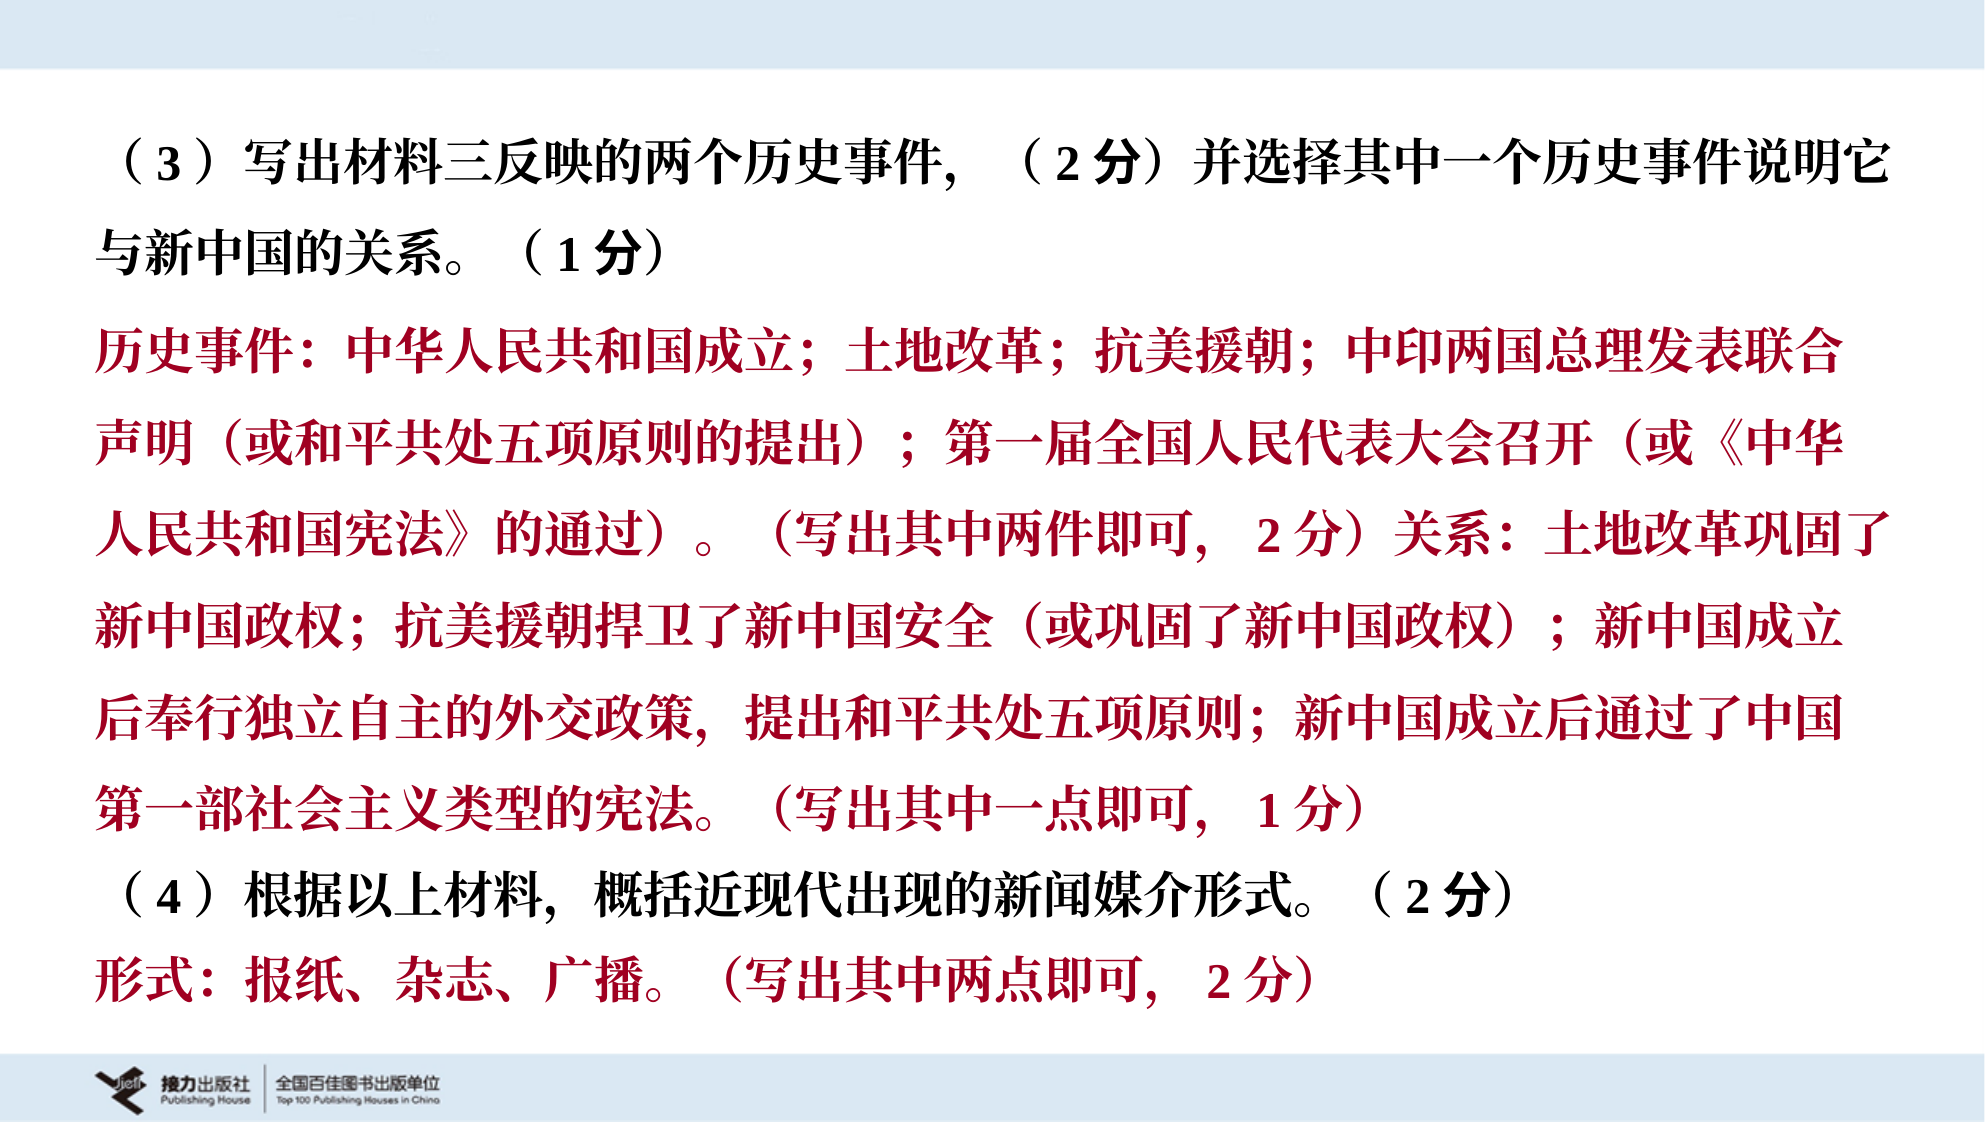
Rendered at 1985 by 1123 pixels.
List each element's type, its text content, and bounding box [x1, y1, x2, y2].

text_box （3）写出材料三反映的两个历史事件，（2分）并选择其中一个历史事件说明它 与新中国的关系。（1分） [94, 98, 1892, 282]
text_box 形式：报纸、杂志、广播。（写出其中两点即可，2分） [94, 921, 1892, 1009]
picture [0, 0, 1985, 1122]
text_box 历史事件：中华人民共和国成立；土地改革；抗美援朝；中印两国总理发表联合 声明（或和平共处五项原则的提出）；第一届全国人民代表大会召开（或《中华 人民共和国宪法》的通过）。（写出其中两件即可，2分）关系：土地改革巩固了 新中国政权；抗美援朝捍卫了新中国安全（或巩固了新中国政权）；新中国成立 后奉行独立自主的外交政策，提出和平共处五项原则；新中国成立后通过了中国 第一部社会主义类型的宪法。（写出其中一点即可，1分） [94, 287, 1892, 835]
text_box （4）根据以上材料，概括近现代出现的新闻媒介形式。（2分） [94, 835, 1892, 921]
